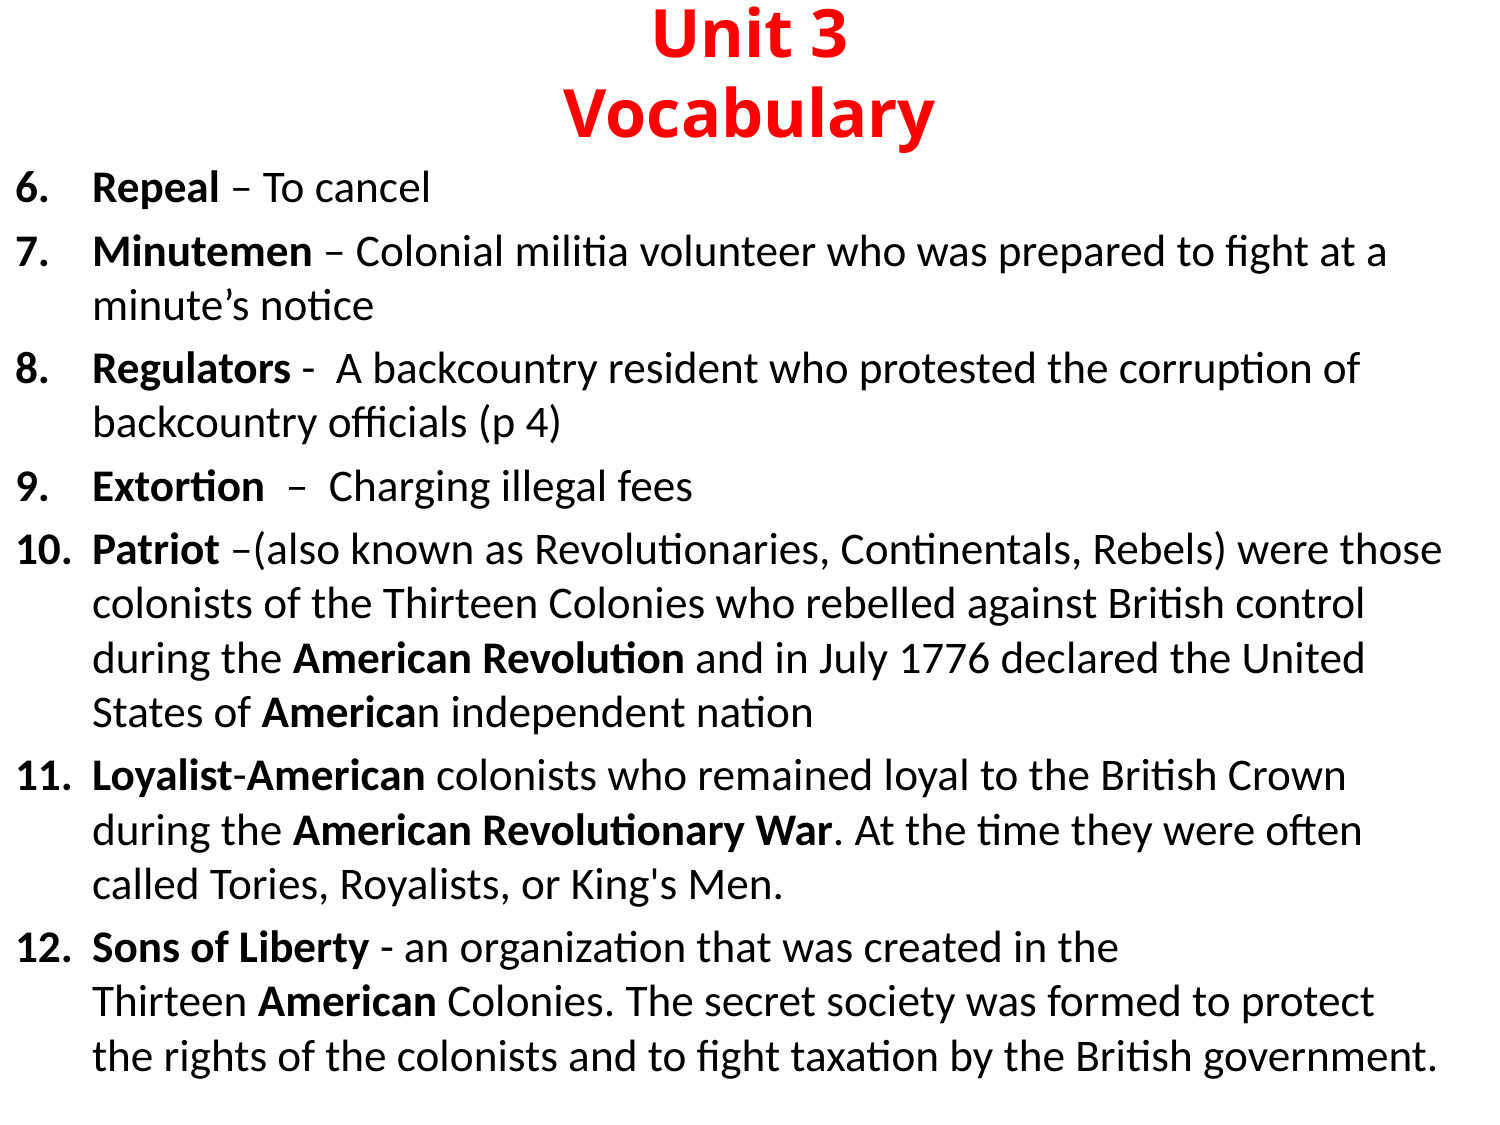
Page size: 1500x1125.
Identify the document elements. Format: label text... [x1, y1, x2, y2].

title Unit 3 Vocabulary [112, 0, 1388, 149]
subtitle Repeal – To cancel Minutemen – Colonial militia volunteer who was prepared to fight at a minute’s notice Regulators - A backcountry resident who protested the corruption of backcountry officials (p 4) Extortion – Charging illegal fees Patriot –(also known as Revolutionaries, Continentals, Rebels) were those colonists of the Thirteen Colonies who rebelled against British control during the American Revolution and in July 1776 declared the United States of American independent nation Loyalist-American colonists who remained loyal to the British Crown during the American Revolutionary War. At the time they were often called Tories, Royalists, or King's Men. Sons of Liberty - an organization that was created in the Thirteen American Colonies. The secret society was formed to protect the rights of the colonists and to fight taxation by the British government. [0, 149, 1463, 1125]
